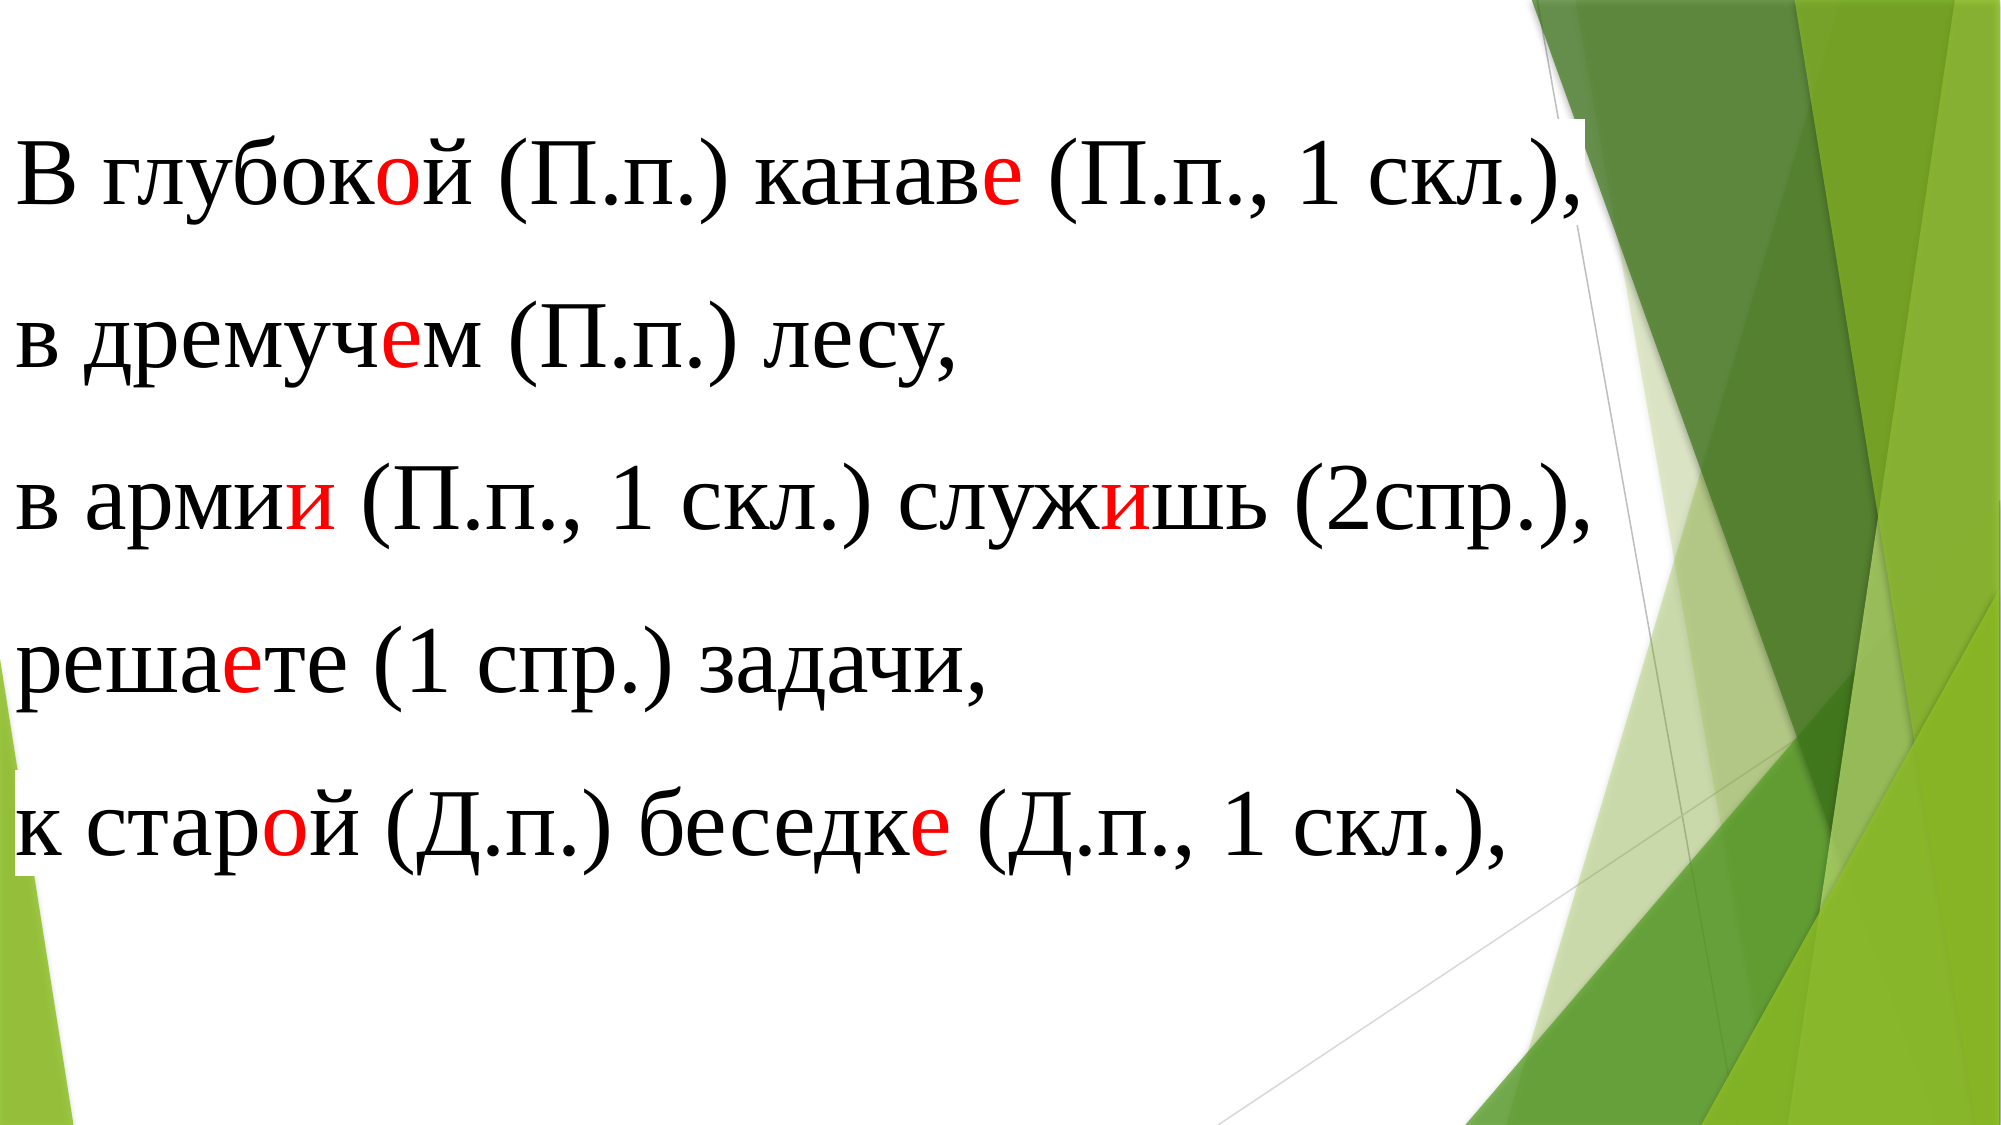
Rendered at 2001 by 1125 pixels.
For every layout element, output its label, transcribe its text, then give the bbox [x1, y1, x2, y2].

list В глубокой (П.п.) канаве (П.п., 1 скл.), в дремучем (П.п.) лесу, в армии (П.п., 1 скл.) служишь (2спр.), решаете (1 спр.) задачи, к старой (Д.п.) беседке (Д.п., 1 скл.), [0, 89, 1620, 1125]
